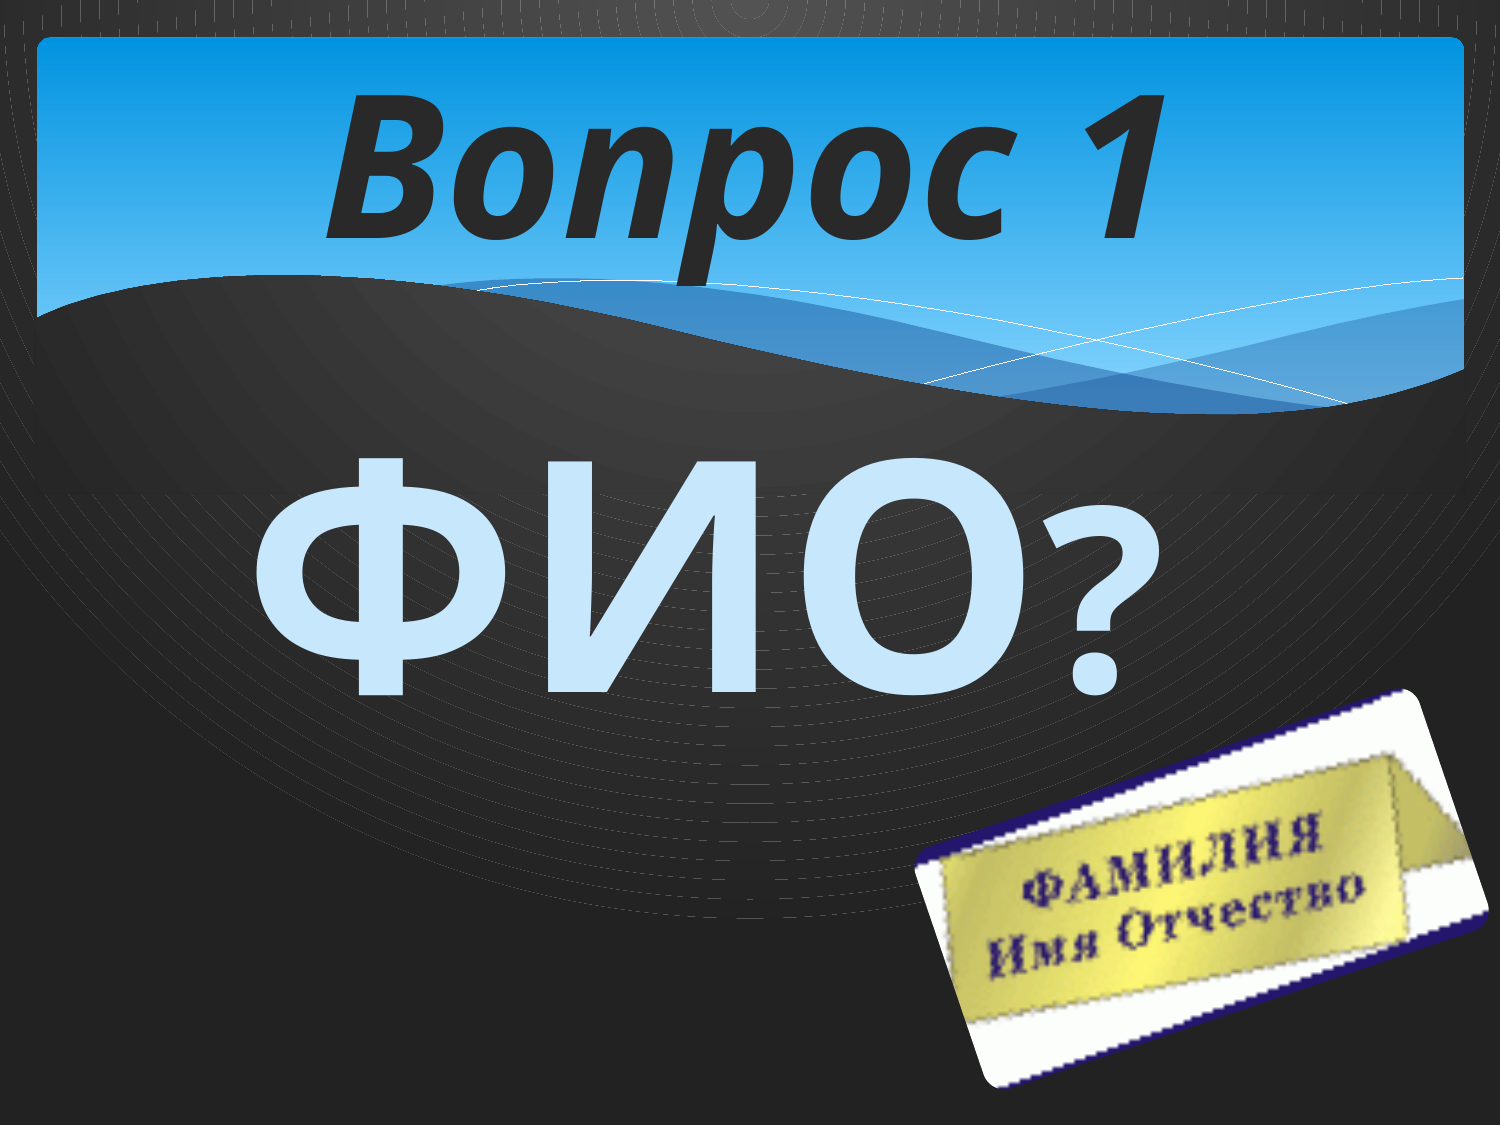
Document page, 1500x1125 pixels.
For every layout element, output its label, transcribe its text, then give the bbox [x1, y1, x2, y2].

list ФИО? [143, 361, 1359, 929]
picture [914, 688, 1489, 1089]
title Вопрос 1 [75, 55, 1425, 261]
